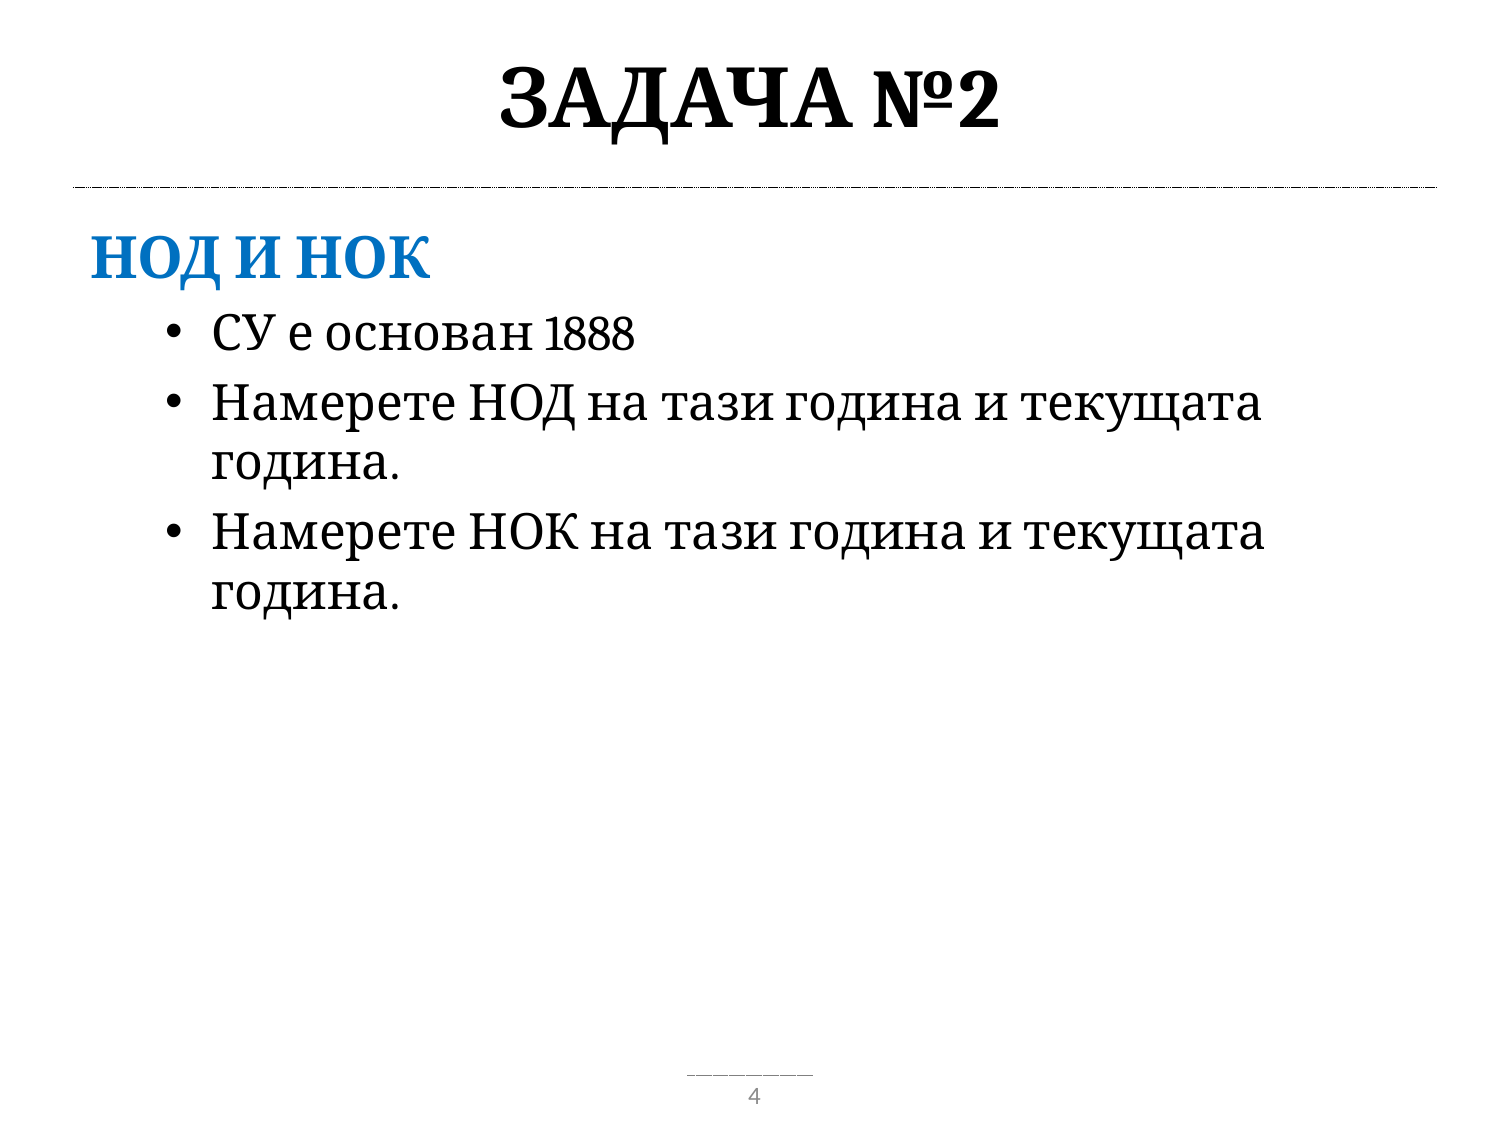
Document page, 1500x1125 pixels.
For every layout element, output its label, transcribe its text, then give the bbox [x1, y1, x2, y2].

title Задача №2 [0, 0, 1500, 188]
slide_number 4 [579, 1065, 930, 1125]
list НОД и НОК СУ е основан 1888 Намерете НОД на тази година и текущата година. Намерете НОК на тази година и текущата година. [75, 212, 1450, 1063]
